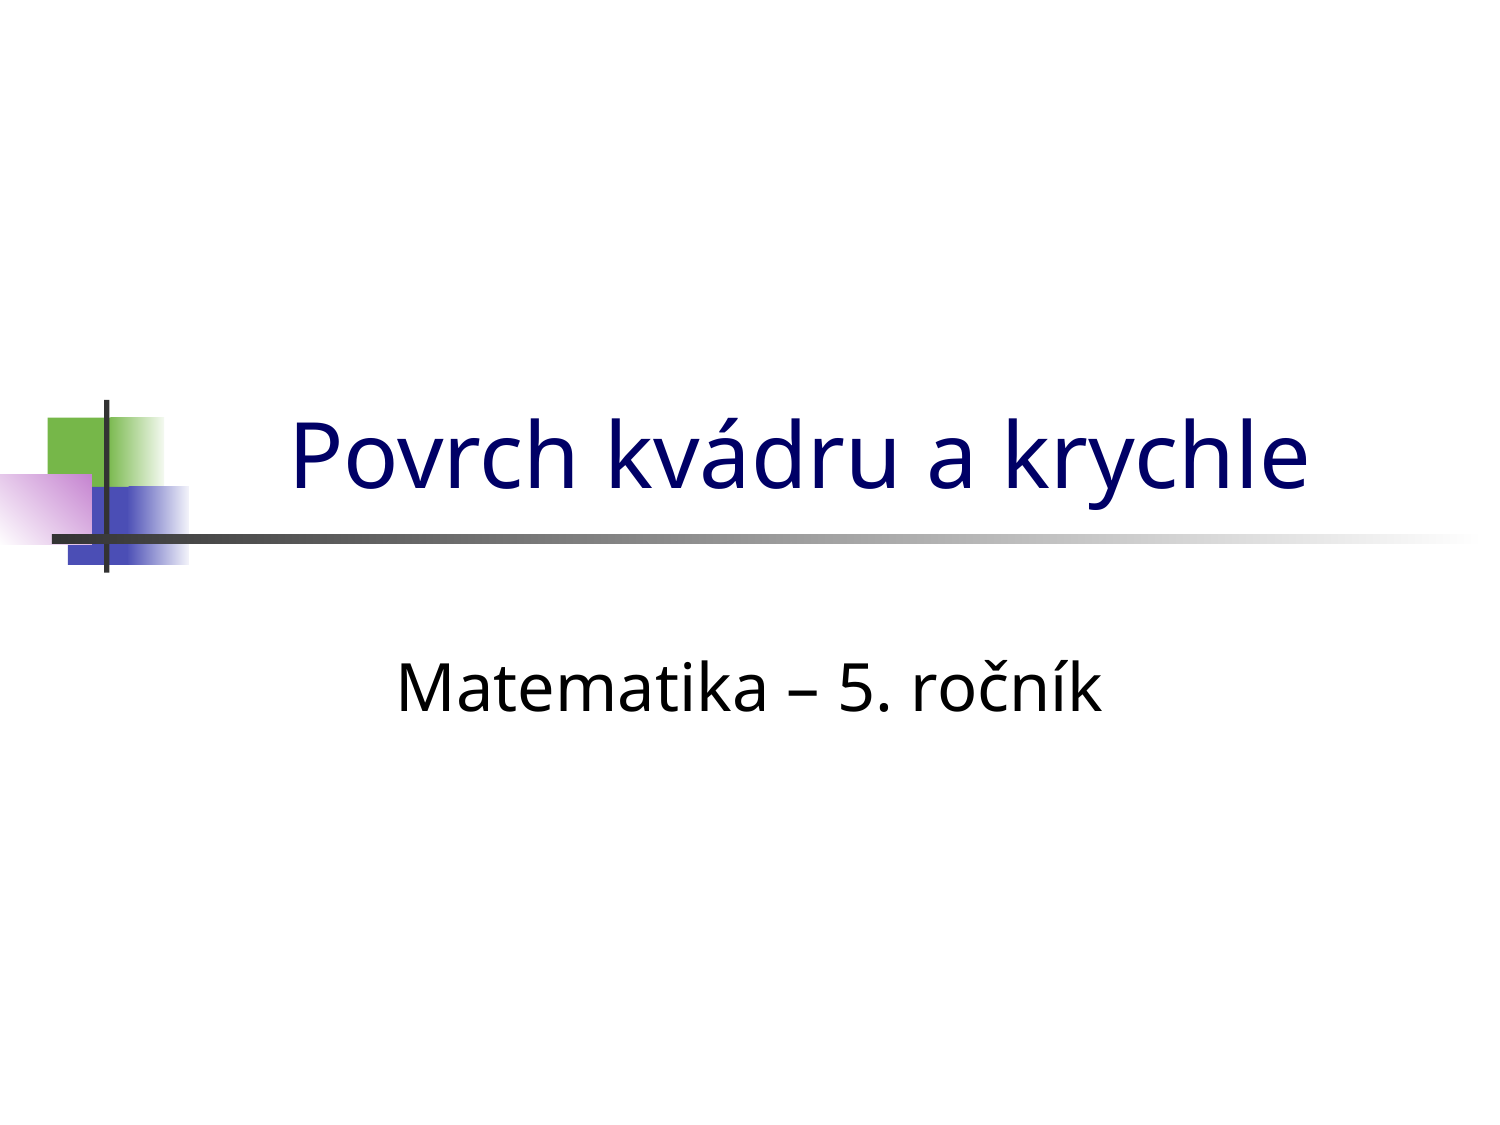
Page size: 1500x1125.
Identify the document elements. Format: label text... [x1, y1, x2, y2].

title Povrch kvádru a krychle [162, 274, 1438, 516]
subtitle Matematika – 5. ročník [224, 637, 1276, 926]
